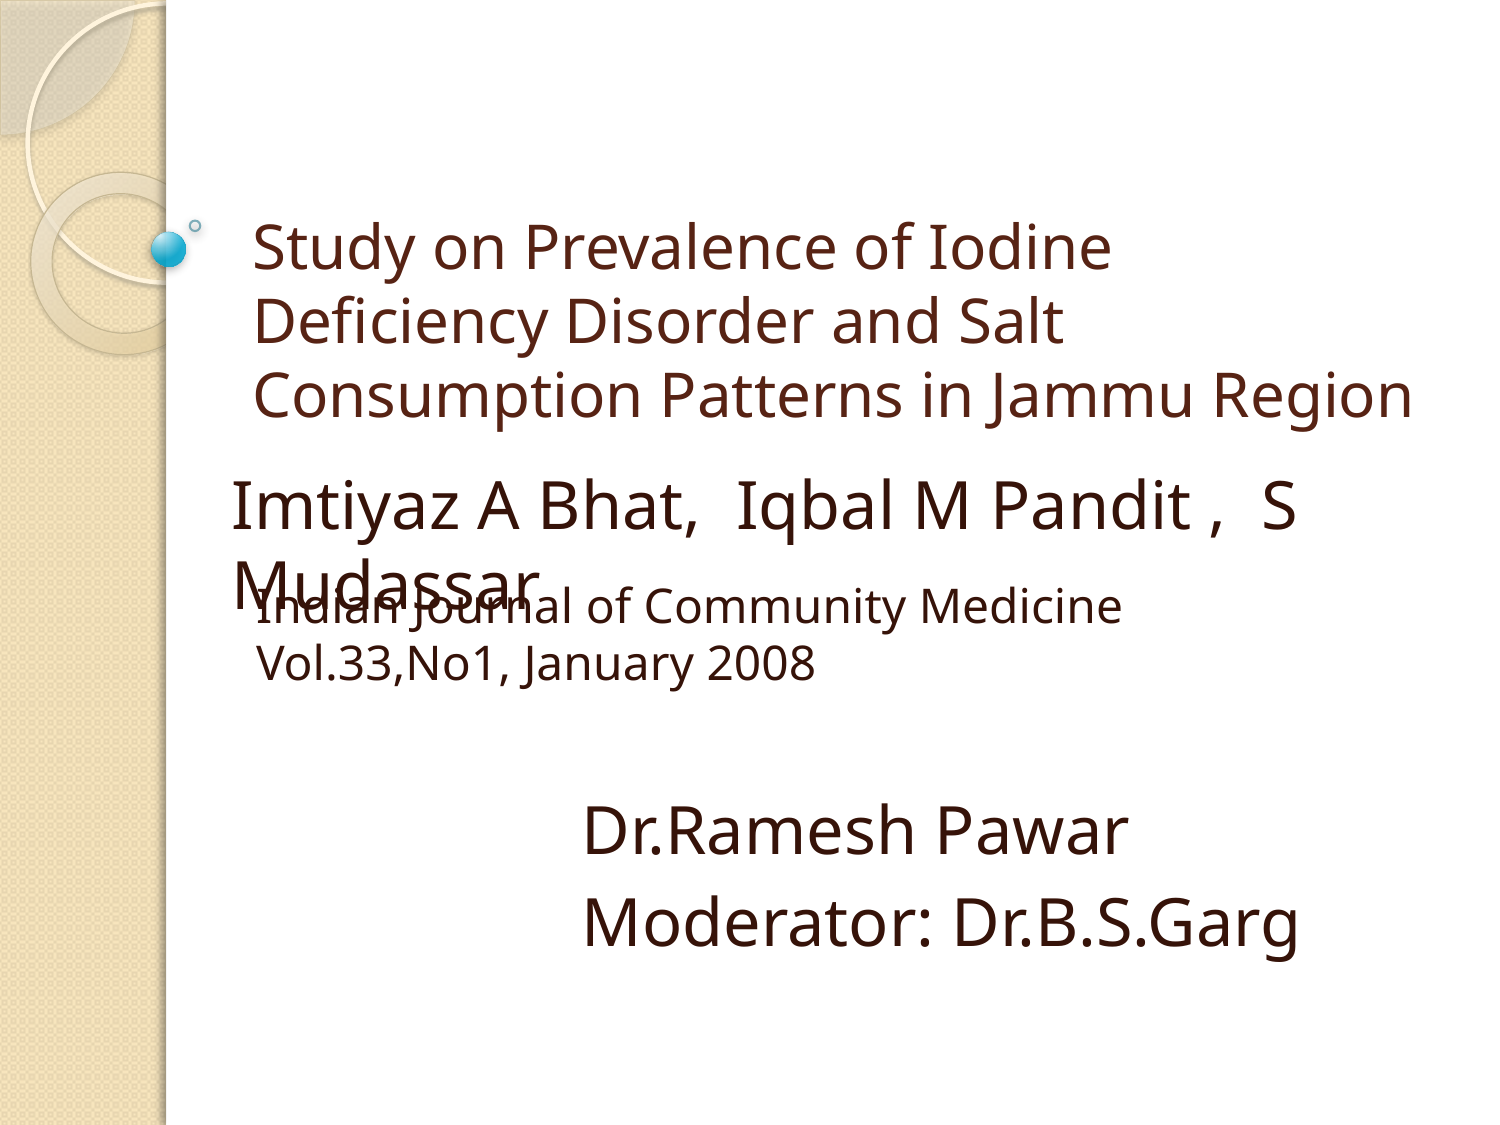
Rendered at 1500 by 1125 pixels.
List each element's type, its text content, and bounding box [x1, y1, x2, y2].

text_box Dr.Ramesh Pawar Moderator: Dr.B.S.Garg [562, 787, 1413, 1000]
subtitle Imtiyaz A Bhat, Iqbal M Pandit , S Mudassar [212, 462, 1428, 750]
text_box Indian Journal of Community Medicine Vol.33,No1, January 2008 [237, 575, 1303, 700]
title Study on Prevalence of Iodine Deficiency Disorder and Salt Consumption Patterns in Jammu Region [237, 187, 1440, 438]
